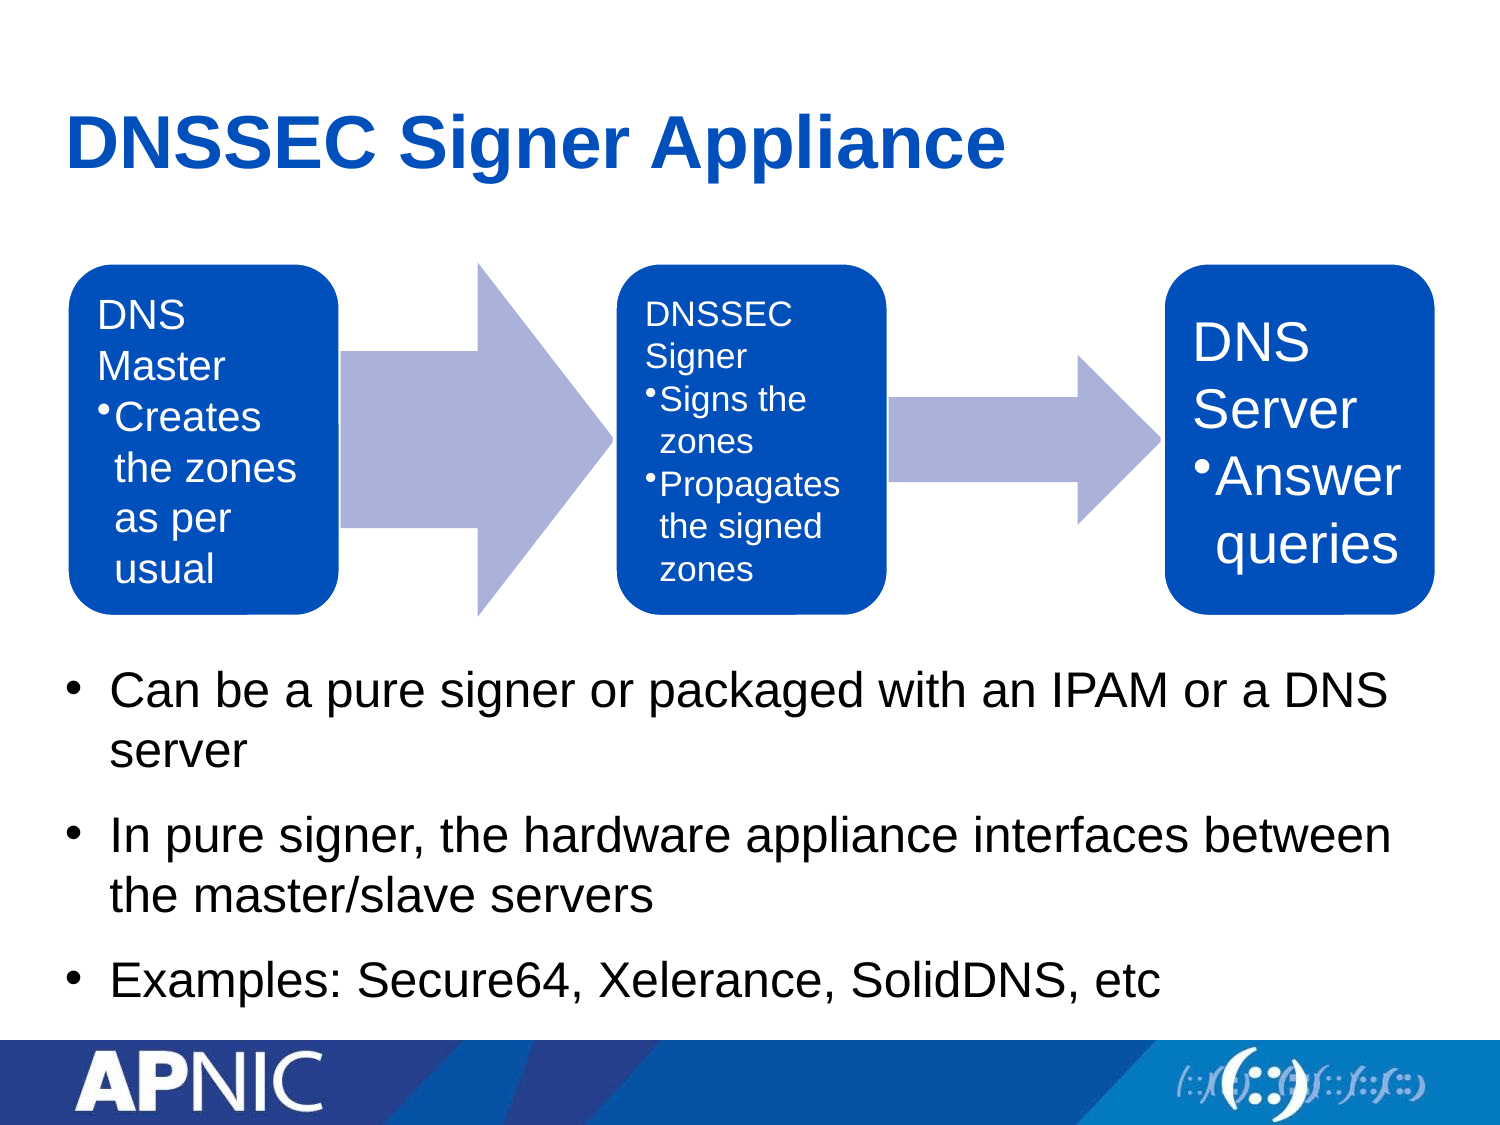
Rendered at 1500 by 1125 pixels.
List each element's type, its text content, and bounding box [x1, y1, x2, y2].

list Can be a pure signer or packaged with an IPAM or a DNS server In pure signer, the hardware appliance interfaces between the master/slave servers Examples: Secure64, Xelerance, SolidDNS, etc [64, 657, 1436, 1012]
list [66, 262, 1437, 618]
title DNSSEC Signer Appliance [64, 45, 1436, 233]
picture [0, 1040, 1500, 1125]
